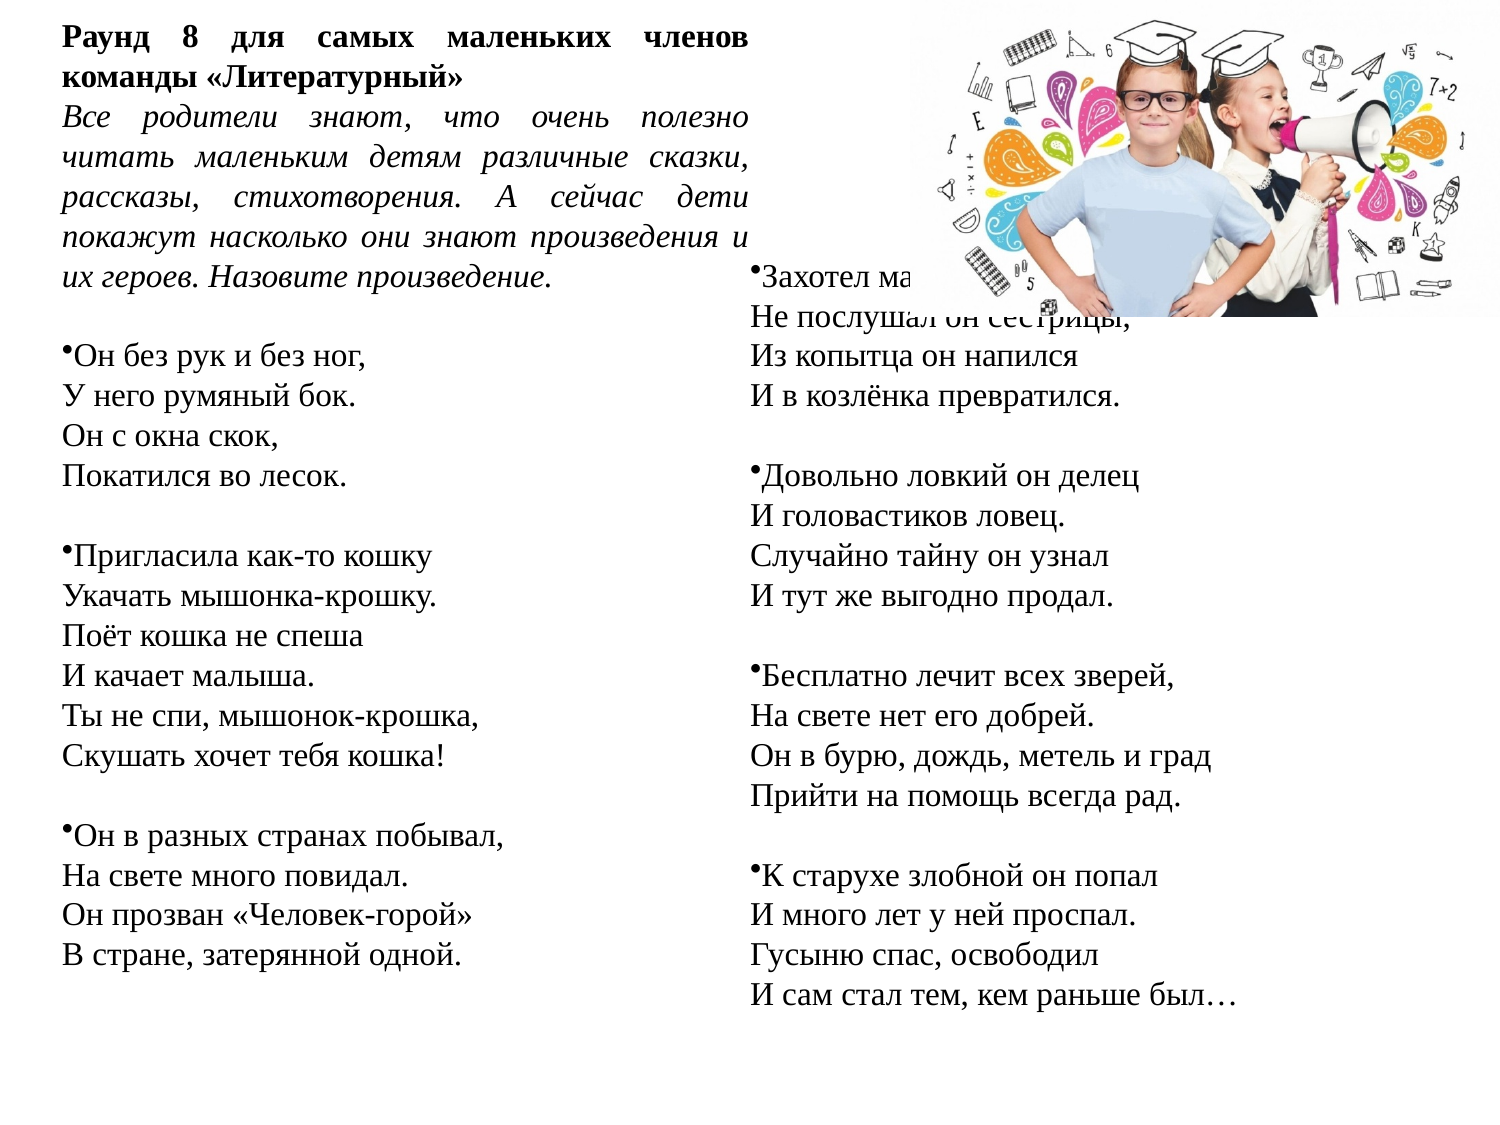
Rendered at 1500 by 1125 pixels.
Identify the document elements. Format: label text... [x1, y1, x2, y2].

picture [910, 0, 1500, 317]
text_box Раунд 8 для самых маленьких членов команды «Литературный» Все родители знают, что очень полезно читать маленьким детям различные сказки, рассказы, стихотворения. А сейчас дети покажут насколько они знают произведения и их героев. Назовите произведение. Он без рук и без ног, У него румяный бок. Он с окна скок, Покатился во лесок. Пригласила как-то кошку Укачать мышонка-крошку. Поёт кошка не спеша И качает малыша. Ты не спи, мышонок-крошка, Скушать хочет тебя кошка! Он в разных странах побывал, На свете много повидал. Он прозван «Человек-горой» В стране, затерянной одной. Захотел малыш водицы. Не послушал он сестрицы, Из копытца он напился И в козлёнка превратился. Довольно ловкий он делец И головастиков ловец. Случайно тайну он узнал И тут же выгодно продал. Бесплатно лечит всех зверей, На свете нет его добрей. Он в бурю, дождь, метель и град Прийти на помощь всегда рад. К старухе злобной он попал И много лет у ней проспал. Гусыню спас, освободил И сам стал тем, кем раньше был… [46, 0, 1454, 1125]
